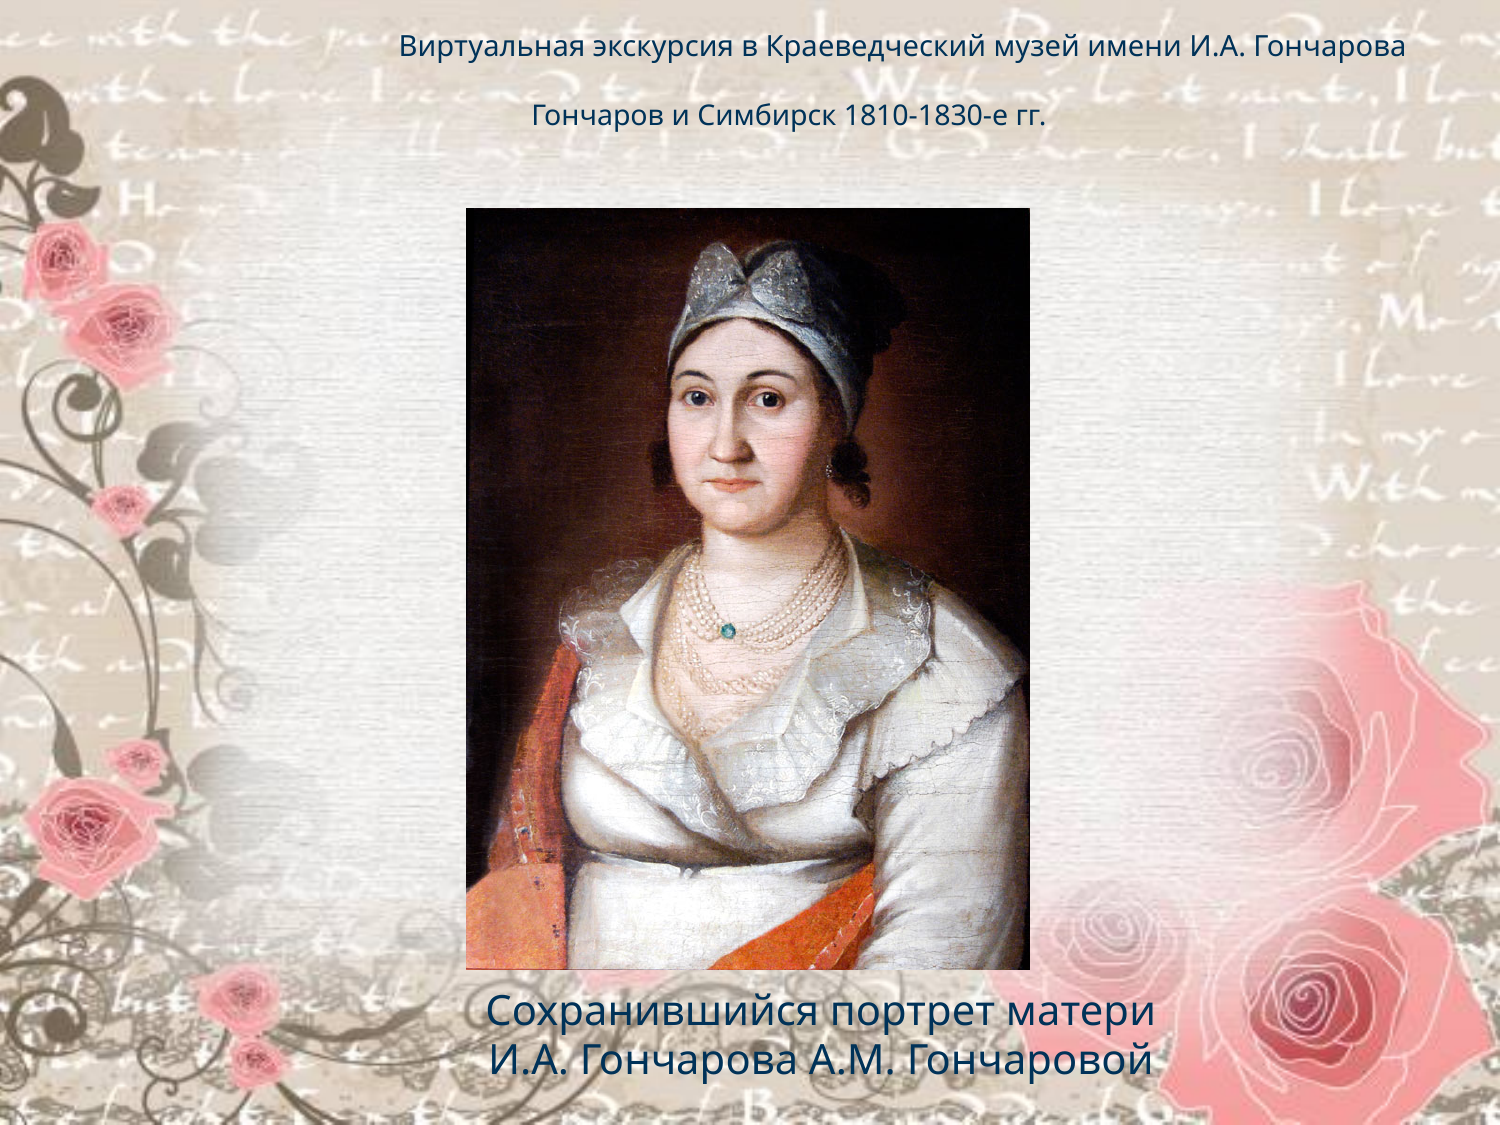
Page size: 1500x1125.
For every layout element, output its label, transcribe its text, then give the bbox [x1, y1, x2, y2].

title Гончаров и Симбирск 1810-1830-е гг. [123, 54, 1463, 185]
text_box Сохранившийся портрет матери И.А. Гончарова А.М. Гончаровой [431, 975, 1211, 1091]
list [466, 207, 1030, 970]
text_box Виртуальная экскурсия в Краеведческий музей имени И.А. Гончарова [383, 19, 1477, 70]
picture [0, 0, 1500, 1125]
